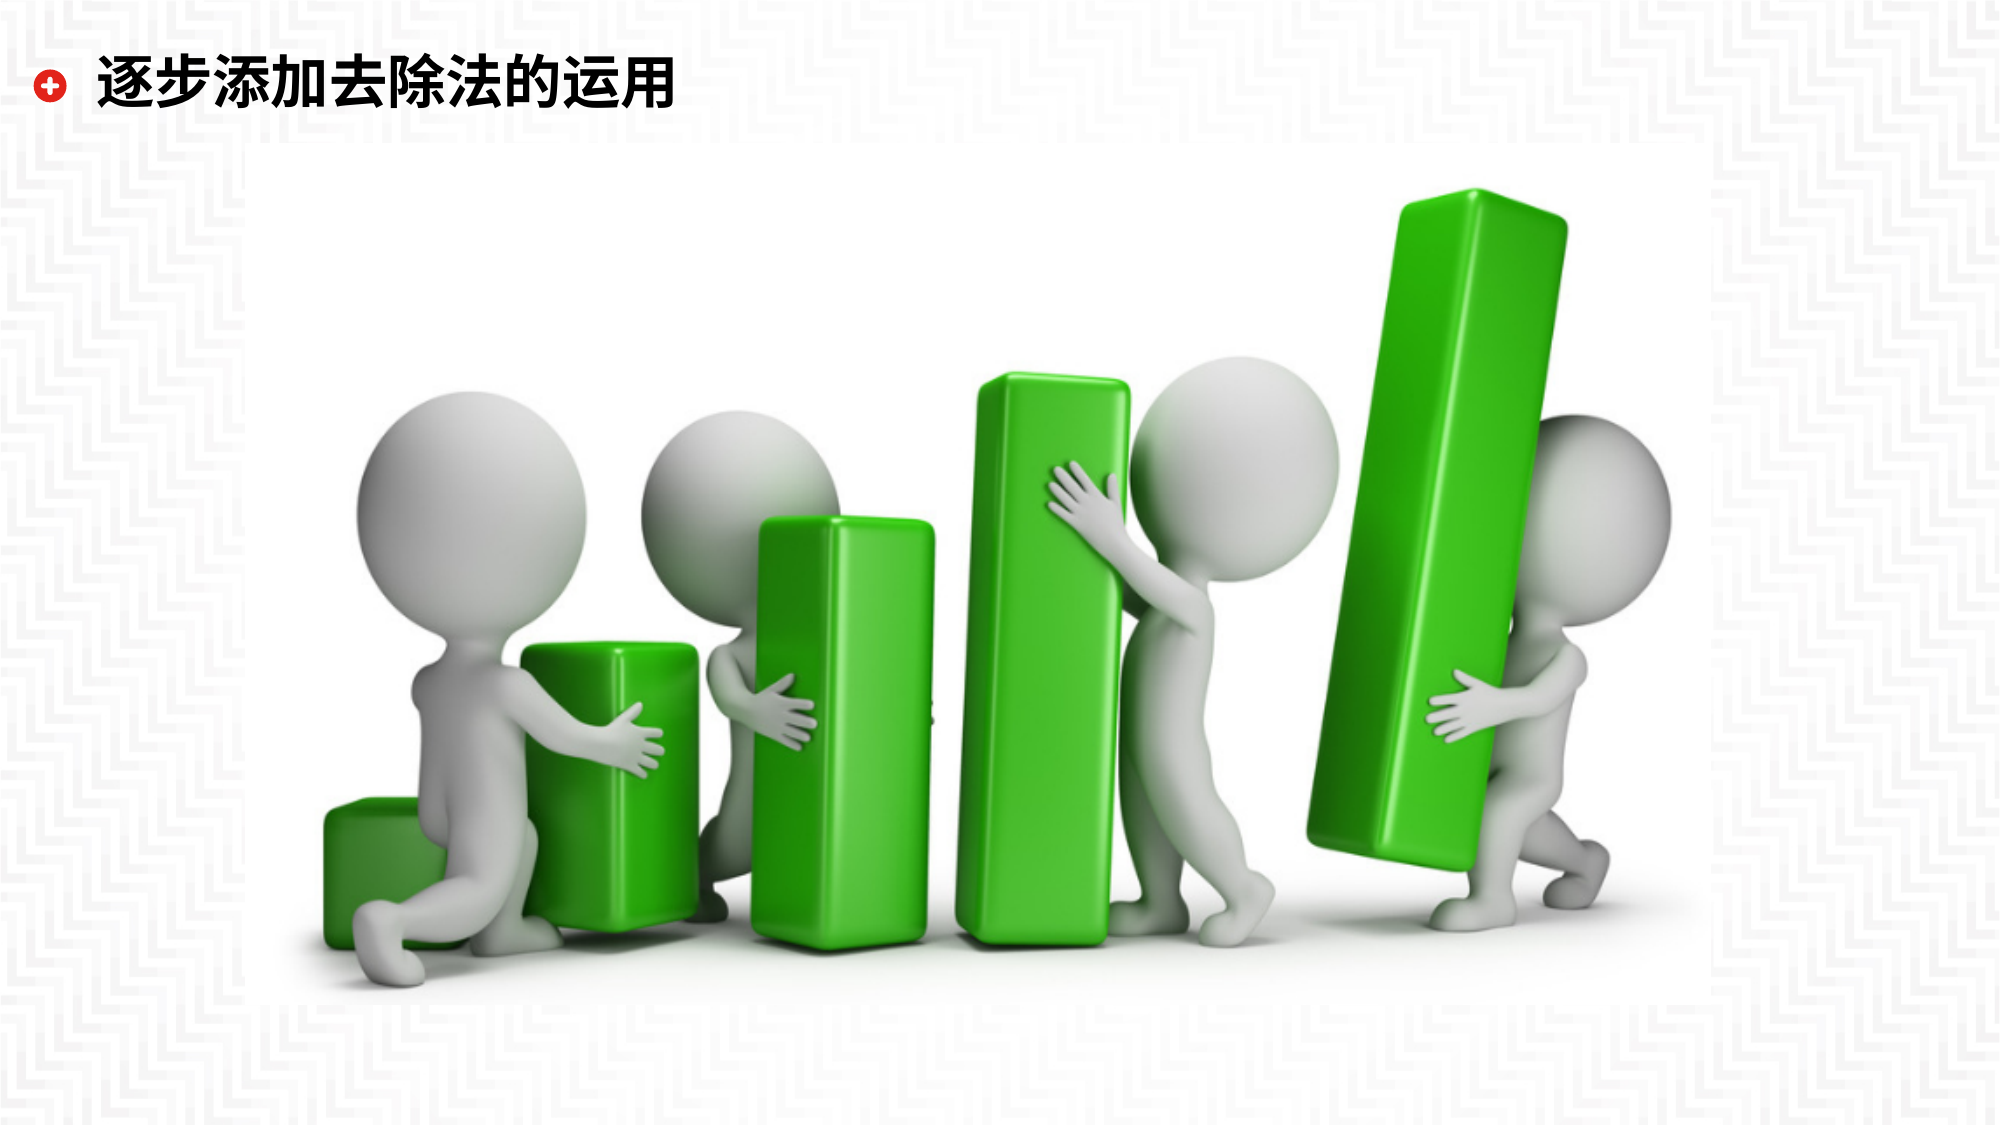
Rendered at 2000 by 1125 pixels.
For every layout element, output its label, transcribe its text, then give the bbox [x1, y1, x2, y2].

text_box 逐步添加去除法的运用 [85, 18, 1236, 144]
picture [0, 0, 2000, 1125]
